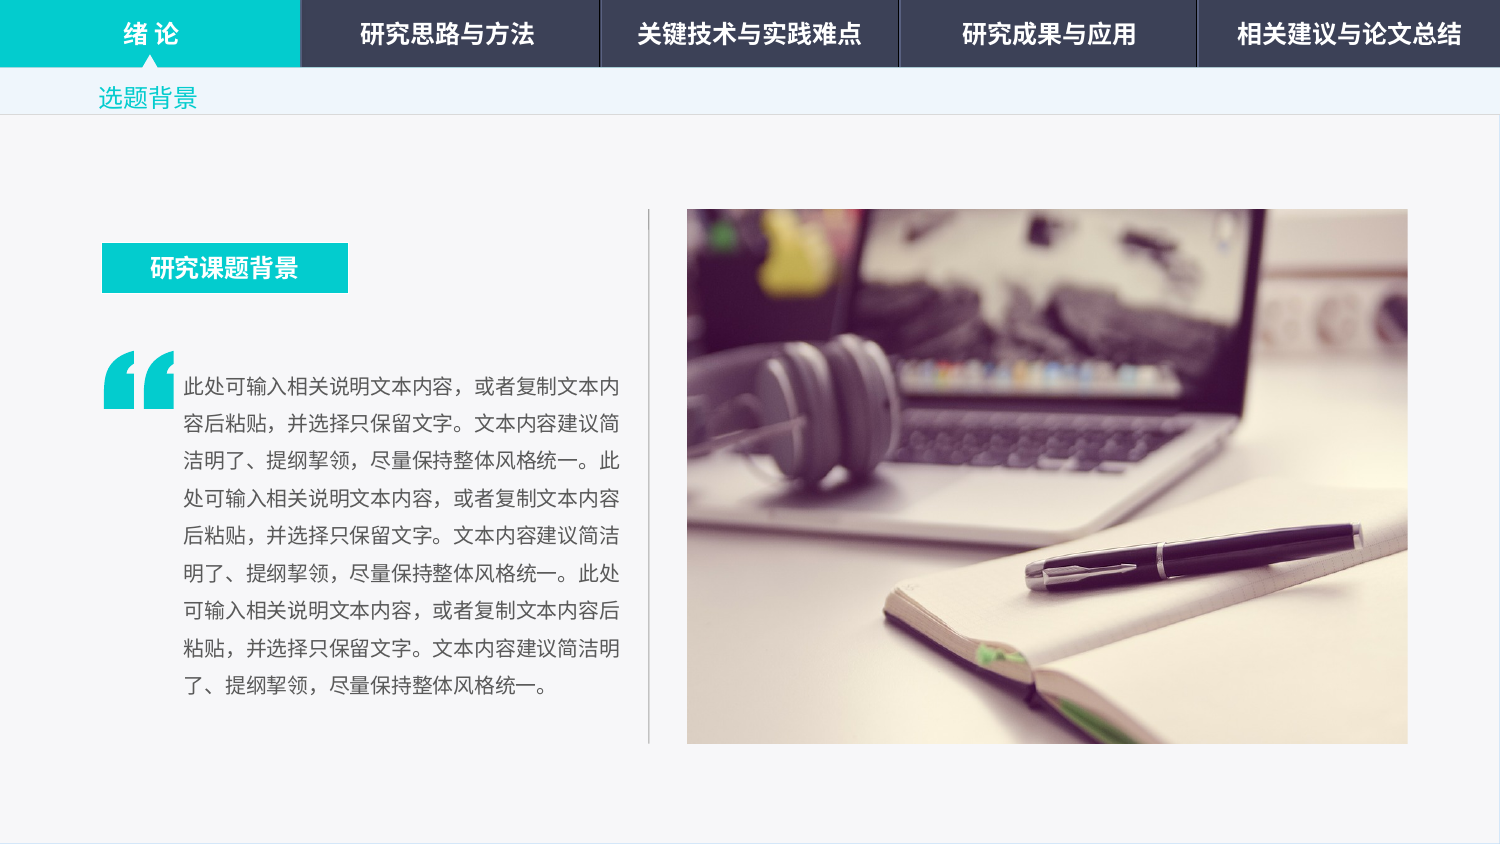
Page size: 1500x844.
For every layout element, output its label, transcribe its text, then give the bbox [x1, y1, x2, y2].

text_box 选题背景 [83, 59, 214, 120]
text_box 此处可输入相关说明文本内容，或者复制文本内容后粘贴，并选择只保留文字。文本内容建议简洁明了、提纲挈领，尽量保持整体风格统一。此处可输入相关说明文本内容，或者复制文本内容后粘贴，并选择只保留文字。文本内容建议简洁明了、提纲挈领，尽量保持整体风格统一。此处可输入相关说明文本内容，或者复制文本内容后粘贴，并选择只保留文字。文本内容建议简洁明了、提纲挈领，尽量保持整体风格统一。 [183, 360, 621, 698]
text_box [687, 209, 1408, 744]
text_box 相关建议与论文总结 [1199, 9, 1500, 59]
text_box 研究成果与应用 [899, 9, 1199, 59]
text_box [143, 350, 174, 409]
text_box [103, 350, 134, 409]
text_box 研究思路与方法 [297, 9, 599, 59]
text_box 绪 论 [0, 9, 297, 59]
text_box 关键技术与实践难点 [599, 9, 899, 59]
text_box 研究课题背景 [101, 242, 349, 294]
